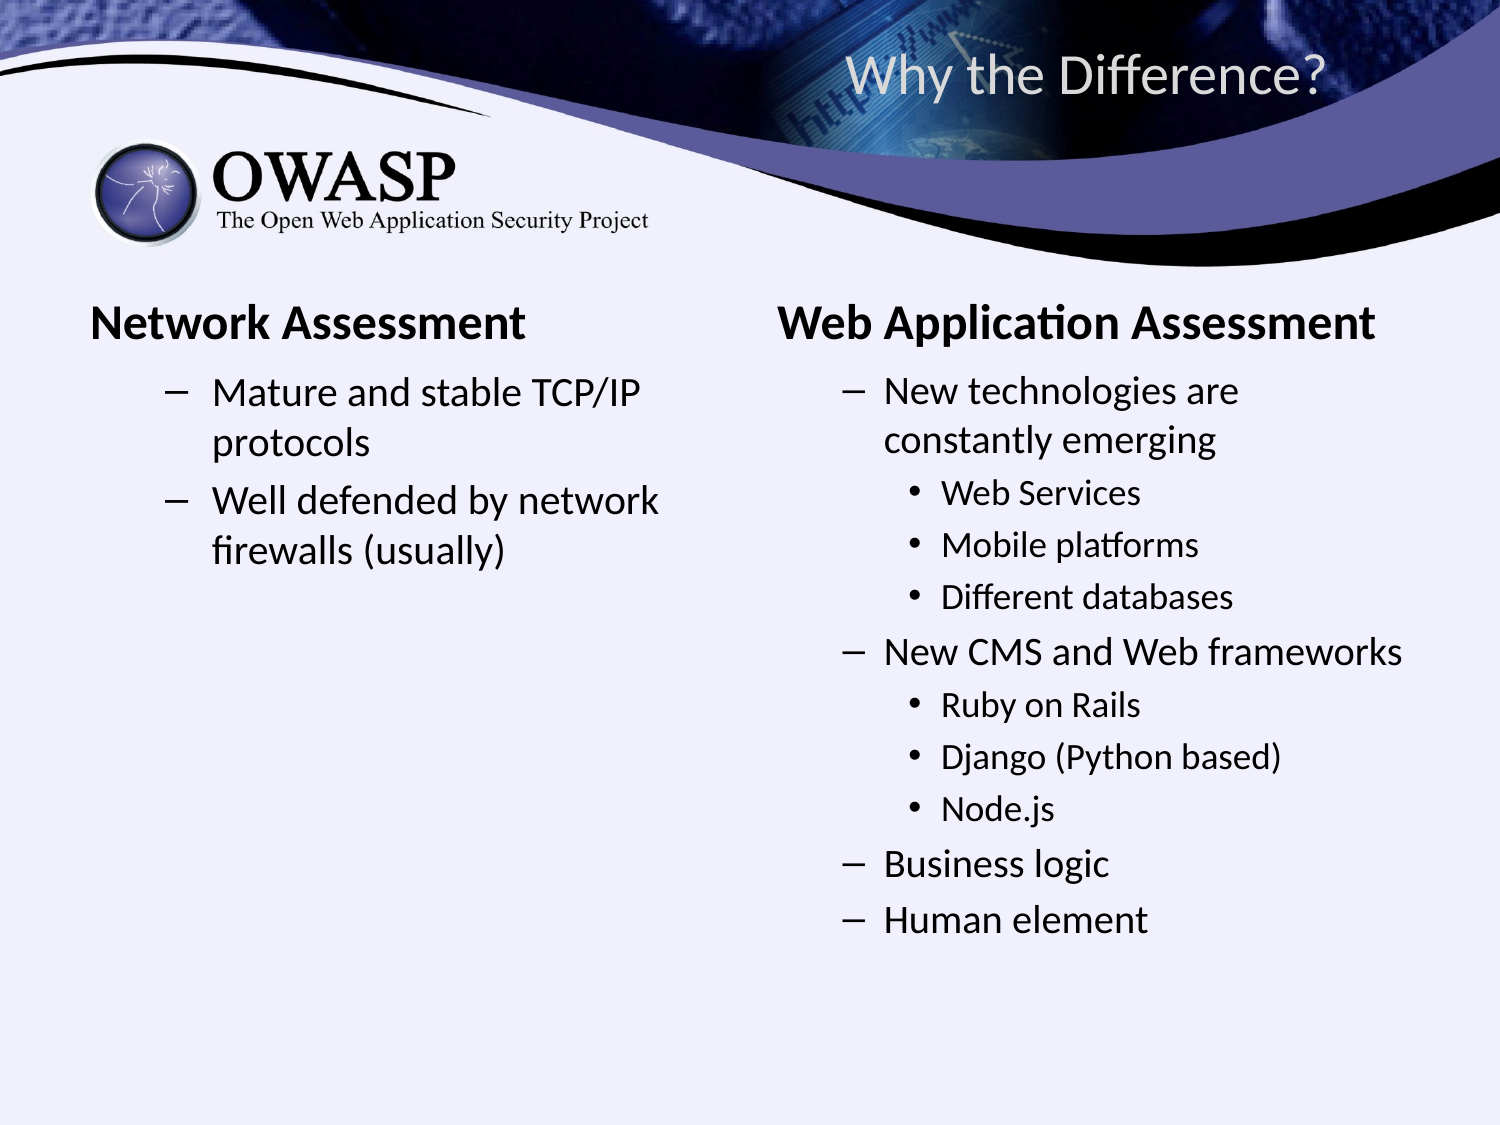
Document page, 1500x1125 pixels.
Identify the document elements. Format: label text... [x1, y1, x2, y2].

list New technologies are constantly emerging Web Services Mobile platforms Different databases New CMS and Web frameworks Ruby on Rails Django (Python based) Node.js Business logic Human element [761, 356, 1425, 1005]
title Why the Difference? [699, 12, 1475, 130]
list Web Application Assessment [761, 251, 1425, 356]
list Network Assessment [75, 251, 738, 356]
picture [0, 0, 1500, 1125]
list Mature and stable TCP/IP protocols Well defended by network firewalls (usually) [75, 356, 738, 1005]
